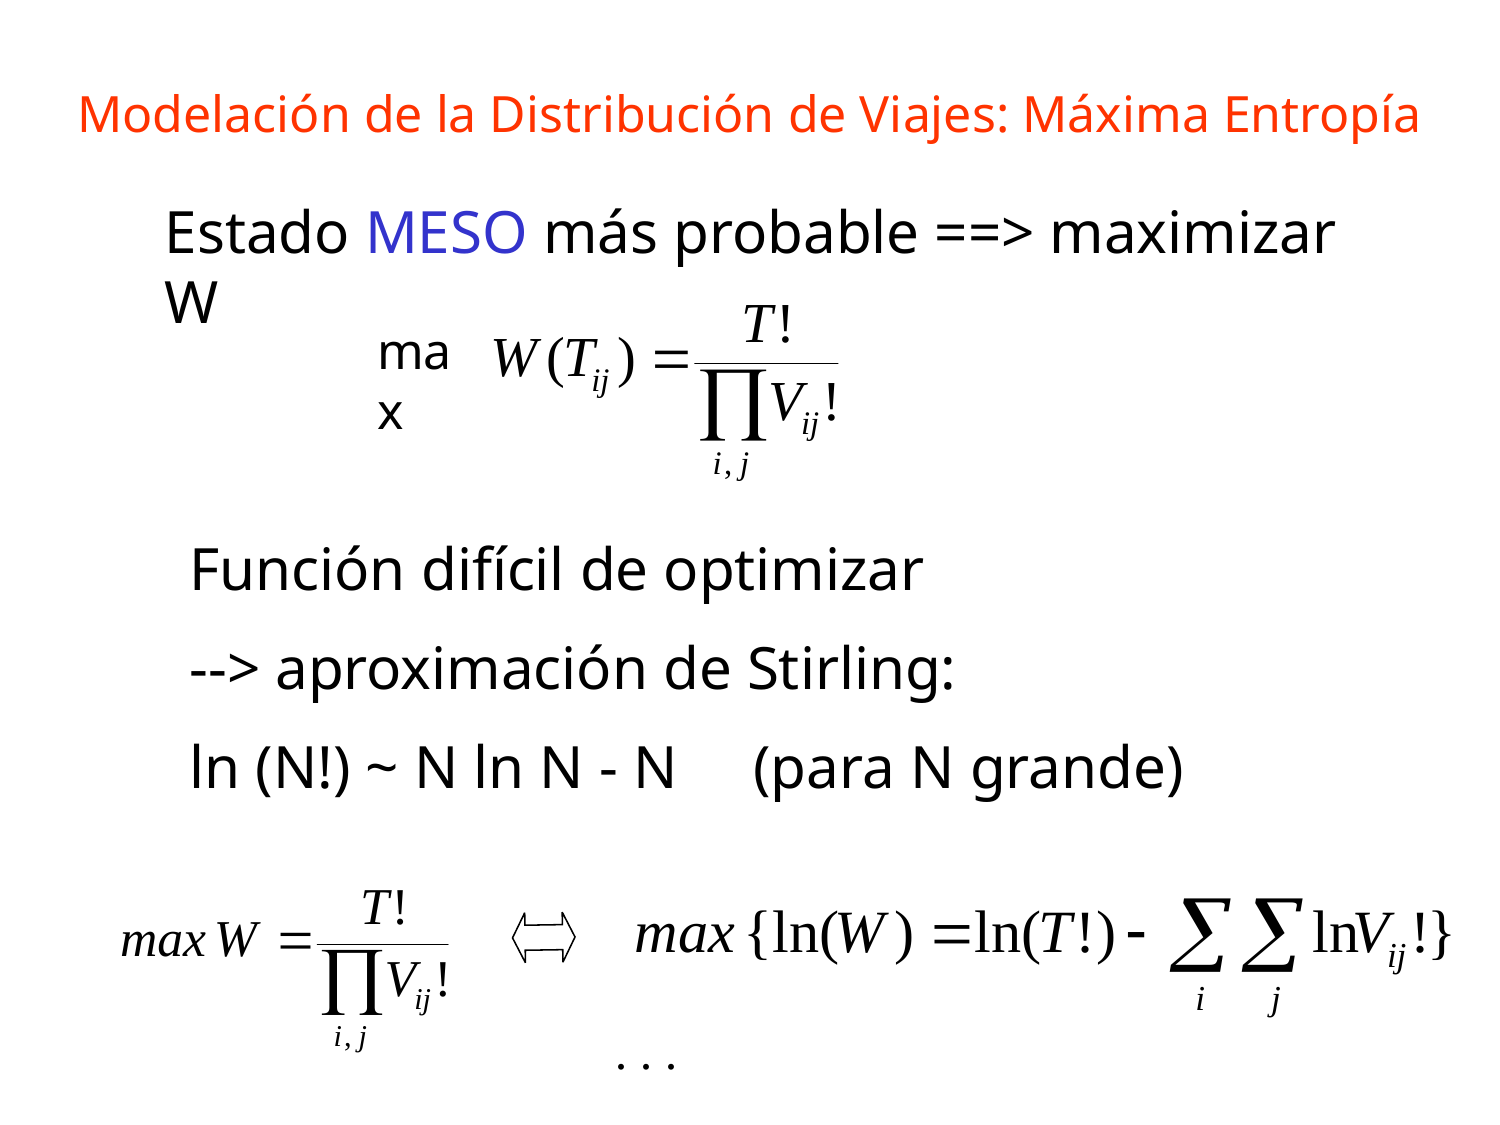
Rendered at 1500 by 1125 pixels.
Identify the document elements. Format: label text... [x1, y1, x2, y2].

text_box . . . [599, 1012, 963, 1088]
text_box [516, 912, 576, 963]
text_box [624, 887, 1500, 1028]
text_box max [362, 312, 482, 448]
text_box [487, 287, 851, 495]
text_box Función difícil de optimizar --> aproximación de Stirling: ln (N!) ~ N ln N - N (para N grande) [174, 525, 1438, 808]
text_box Estado MESO más probable ==> maximizar W [149, 187, 1413, 343]
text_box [112, 874, 513, 1065]
text_box Modelación de la Distribución de Viajes: Máxima Entropía [0, 74, 1500, 150]
